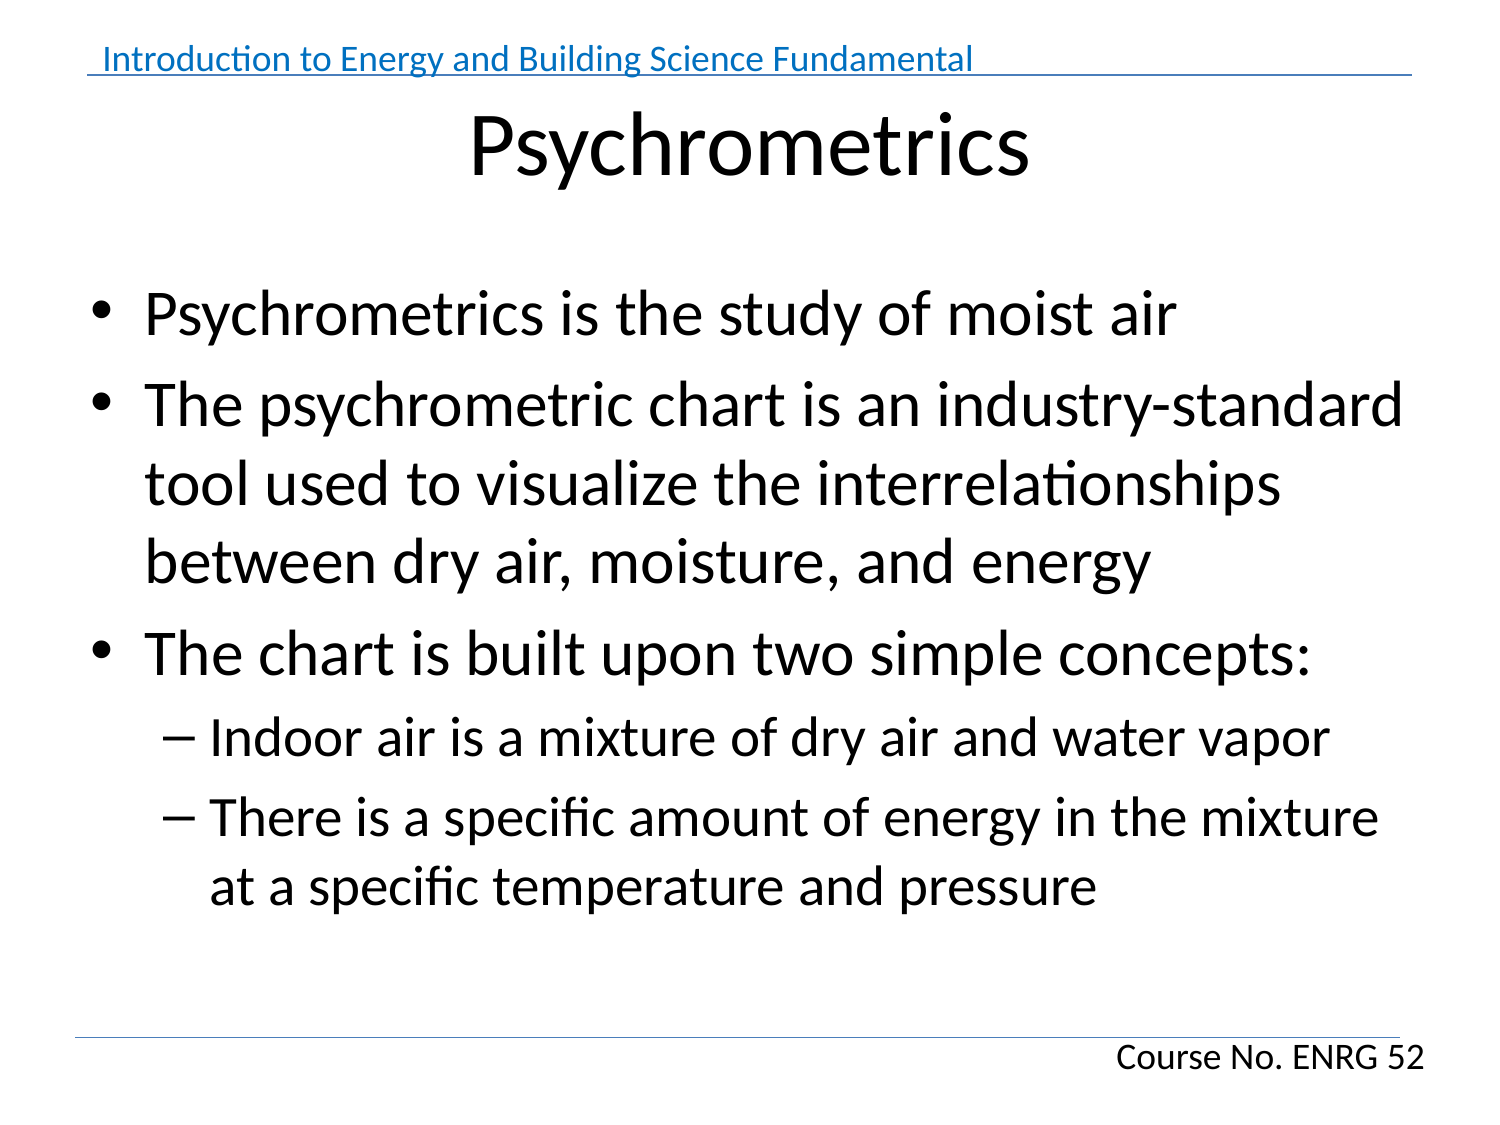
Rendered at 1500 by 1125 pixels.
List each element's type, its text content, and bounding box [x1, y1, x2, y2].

title Psychrometrics [75, 45, 1425, 233]
list Psychrometrics is the study of moist air The psychrometric chart is an industry-standard tool used to visualize the interrelationships between dry air, moisture, and energy The chart is built upon two simple concepts: Indoor air is a mixture of dry air and water vapor There is a specific amount of energy in the mixture at a specific temperature and pressure [75, 262, 1425, 1005]
